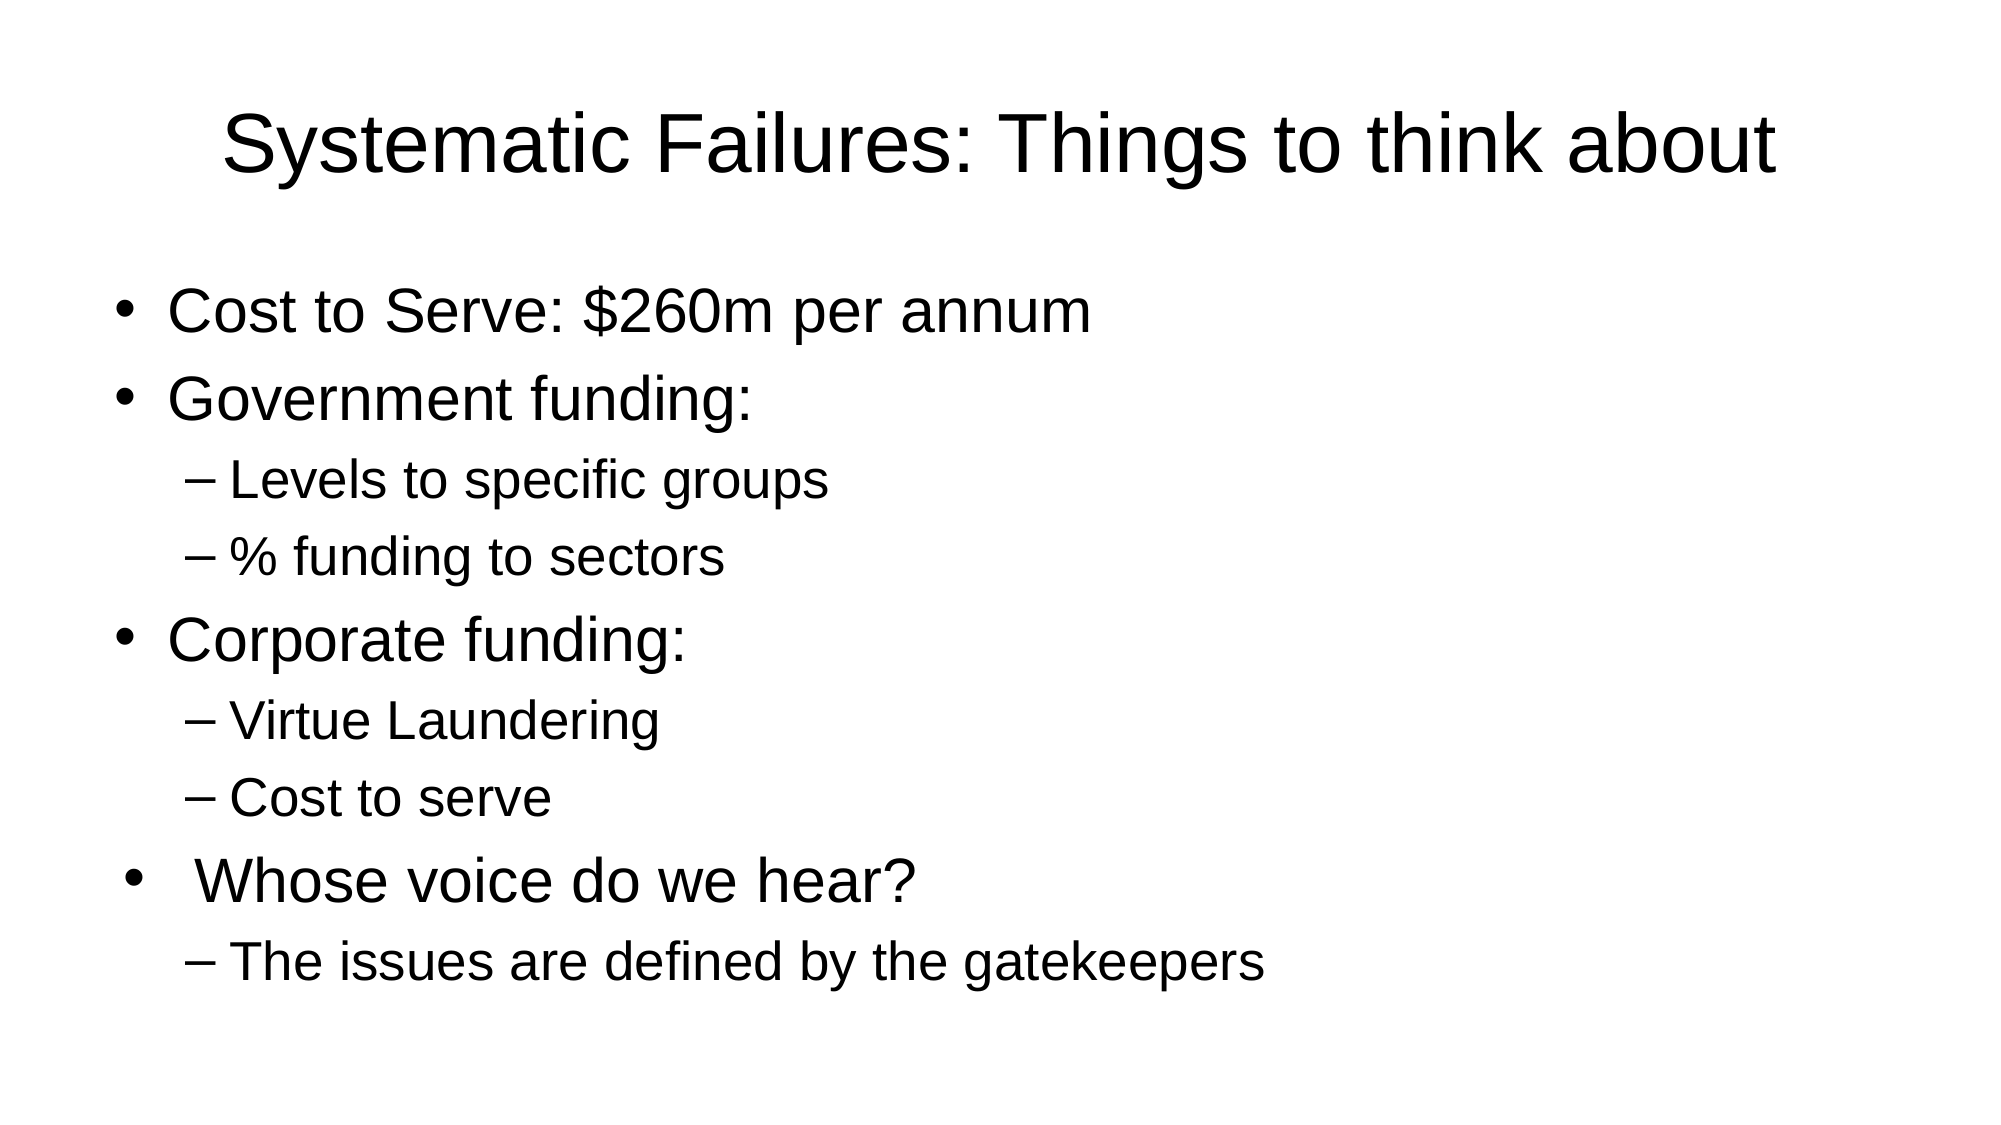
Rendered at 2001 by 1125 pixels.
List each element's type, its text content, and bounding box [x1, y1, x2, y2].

list Cost to Serve: $260m per annum Government funding: Levels to specific groups % funding to sectors Corporate funding: Virtue Laundering Cost to serve Whose voice do we hear? The issues are defined by the gatekeepers [99, 262, 1900, 1005]
title Systematic Failures: Things to think about [99, 45, 1900, 233]
